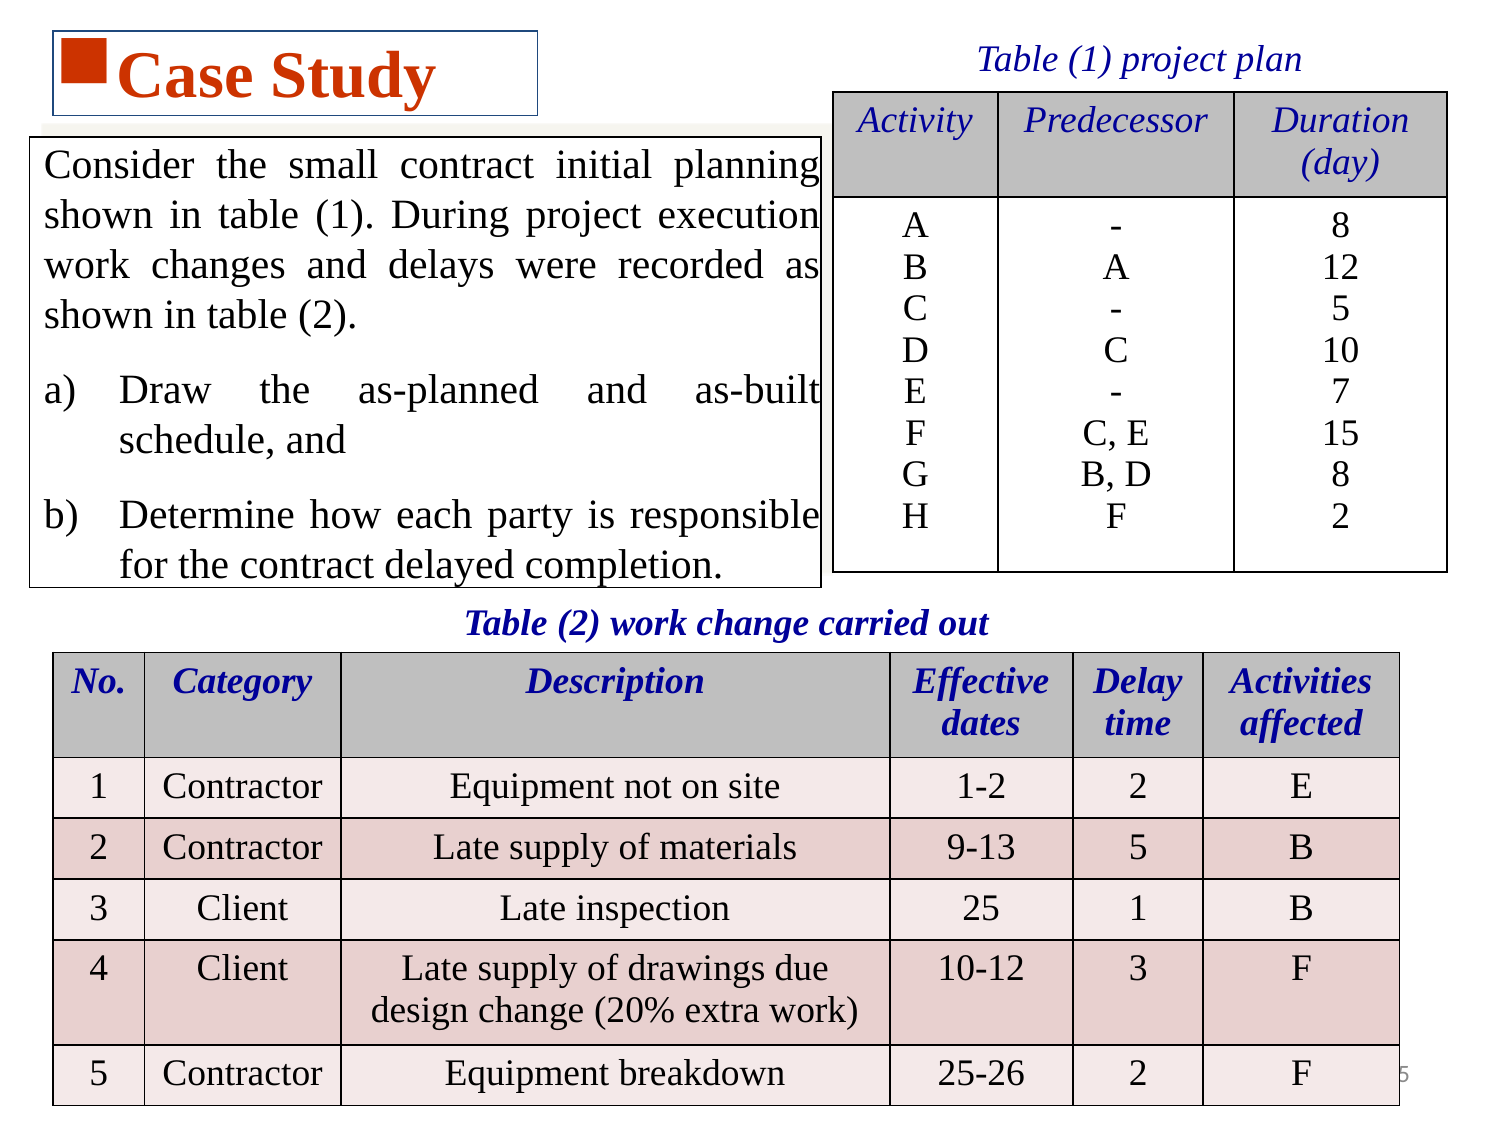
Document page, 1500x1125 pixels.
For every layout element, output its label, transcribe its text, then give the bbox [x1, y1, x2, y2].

table_header Table (1) project plan [833, 31, 1447, 91]
table_cell 1 [54, 758, 144, 817]
text_box Consider the small contract initial planning shown in table (1). During project execution work changes and delays were recorded as shown in table (2). Draw the as-planned and as-built schedule, and Determine how each party is responsible for the contract delayed completion. [29, 137, 821, 588]
table_cell Activity [834, 93, 997, 196]
table_cell Predecessor [999, 93, 1233, 196]
table_cell Delay time [1074, 653, 1202, 757]
table_header Table (2) work change carried out [54, 593, 1399, 652]
slide_number 35 [1074, 1042, 1425, 1103]
table_cell Equipment breakdown [342, 1046, 889, 1105]
table_cell 10-12 [891, 941, 1072, 1044]
table_cell Activities affected [1204, 653, 1399, 757]
table_cell Effective dates [891, 653, 1072, 757]
table_cell 8 12 5 10 7 15 8 2 [1235, 198, 1446, 571]
table_cell 25-26 [891, 1046, 1072, 1105]
footer GE 404 - Engineering Management [512, 1042, 988, 1103]
table_cell F [1204, 941, 1399, 1042]
table_cell Late inspection [342, 880, 889, 939]
table_cell A B C D E F G H [834, 198, 997, 571]
table_cell 5 [1074, 819, 1202, 878]
table_cell 3 [54, 880, 144, 939]
table_cell E [1204, 758, 1399, 817]
table_cell Client [145, 941, 340, 1042]
table_cell - A - C - C, E B, D F [999, 198, 1233, 571]
table_cell 1-2 [891, 758, 1072, 817]
table_cell Duration (day) [1235, 93, 1446, 196]
table_cell 2 [54, 819, 144, 878]
table_cell B [1204, 819, 1399, 878]
text_box Case Study [53, 30, 538, 116]
table_cell Late supply of drawings due design change (20% extra work) [342, 941, 889, 1044]
table_cell Client [145, 880, 340, 939]
table_cell 25 [891, 880, 1072, 939]
table_cell 9-13 [891, 819, 1072, 878]
table_cell No. [54, 653, 144, 757]
table_cell B [1204, 880, 1399, 939]
table_cell Equipment not on site [342, 758, 889, 817]
table_cell Contractor [145, 819, 340, 878]
table_cell 3 [1074, 941, 1202, 1042]
table_cell 1 [1074, 880, 1202, 939]
table_cell 5 [54, 1046, 144, 1105]
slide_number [75, 1042, 425, 1103]
table_cell Contractor [145, 758, 340, 817]
table_cell Category [145, 653, 340, 757]
table_cell 2 [1074, 758, 1202, 817]
table_cell Late supply of materials [342, 819, 889, 878]
table_cell 4 [54, 941, 144, 1044]
table_cell Description [342, 653, 889, 757]
